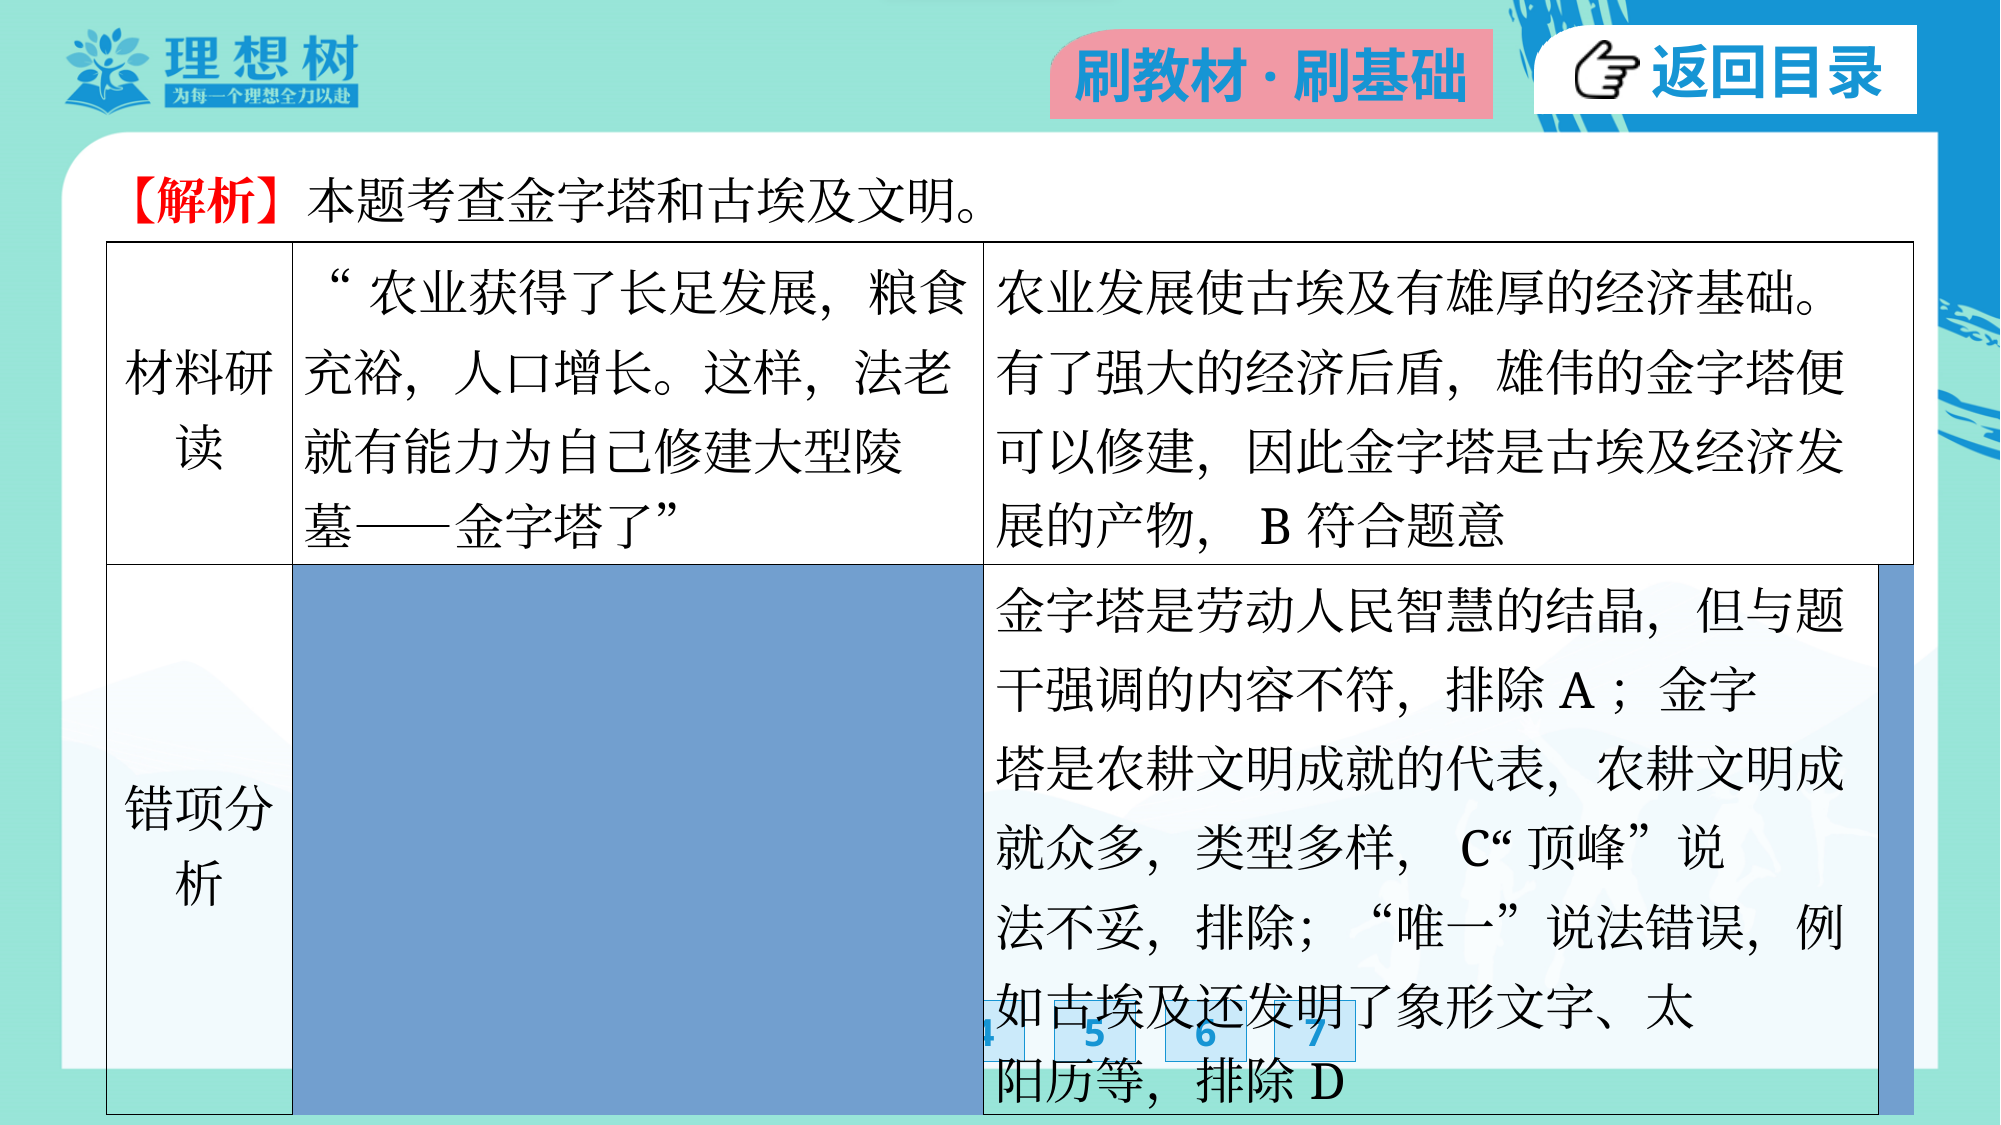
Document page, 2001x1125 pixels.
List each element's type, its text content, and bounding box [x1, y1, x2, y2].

picture [0, 0, 2000, 1125]
table_cell 错项分 析 [107, 565, 292, 1114]
table_cell 金字塔是劳动人民智慧的结晶，但与题干强调的内容不符，排除A；金字 塔是农耕文明成就的代表，农耕文明成就众多，类型多样，C“顶峰”说 法不妥，排除；“唯一”说法错误，例如古埃及还发明了象形文字、太 阳历等，排除D [984, 565, 1878, 1114]
text_box 【解析】本题考查金字塔和古埃及文明。 [106, 141, 1895, 230]
table_header 材料研 读 [107, 243, 292, 564]
table_header “农业获得了长足发展，粮食 充裕，人口增长。这样，法老 就有能力为自己修建大型陵 墓——金字塔了” [293, 243, 983, 564]
table_header 农业发展使古埃及有雄厚的经济基础。 有了强大的经济后盾，雄伟的金字塔便 可以修建，因此金字塔是古埃及经济发 展的产物，B符合题意 [984, 243, 1913, 564]
